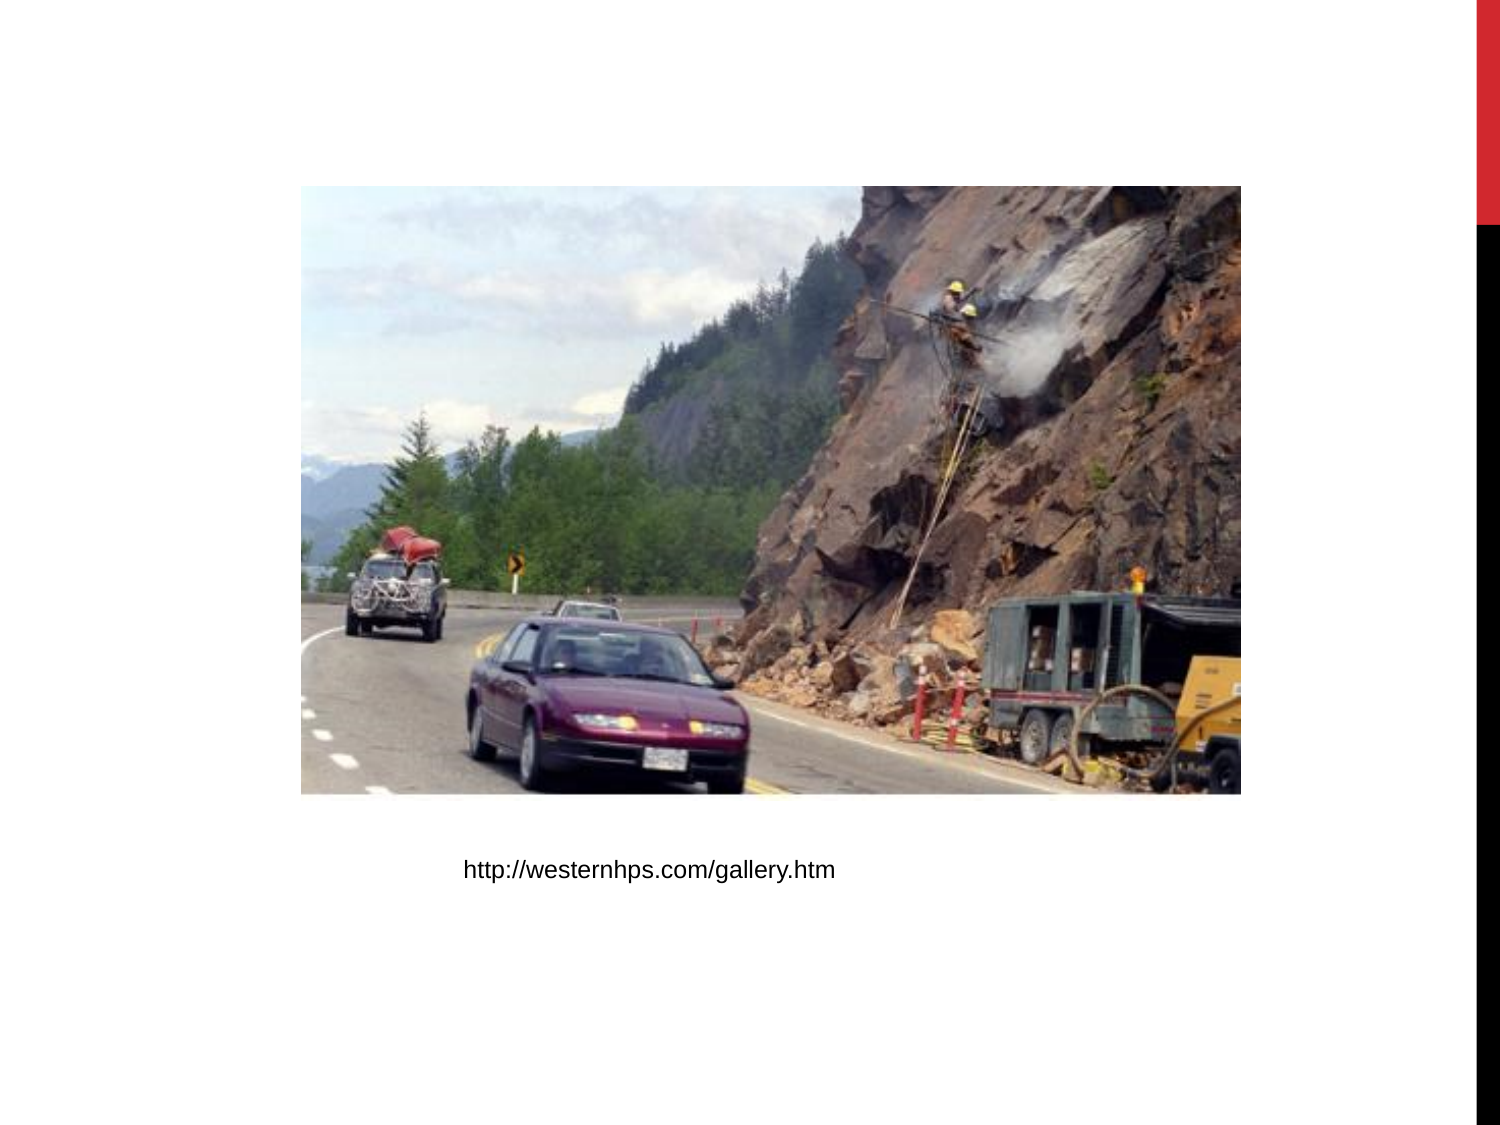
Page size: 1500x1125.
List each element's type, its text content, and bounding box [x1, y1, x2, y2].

text_box http://westernhps.com/gallery.htm [448, 846, 852, 891]
picture [300, 185, 1241, 801]
